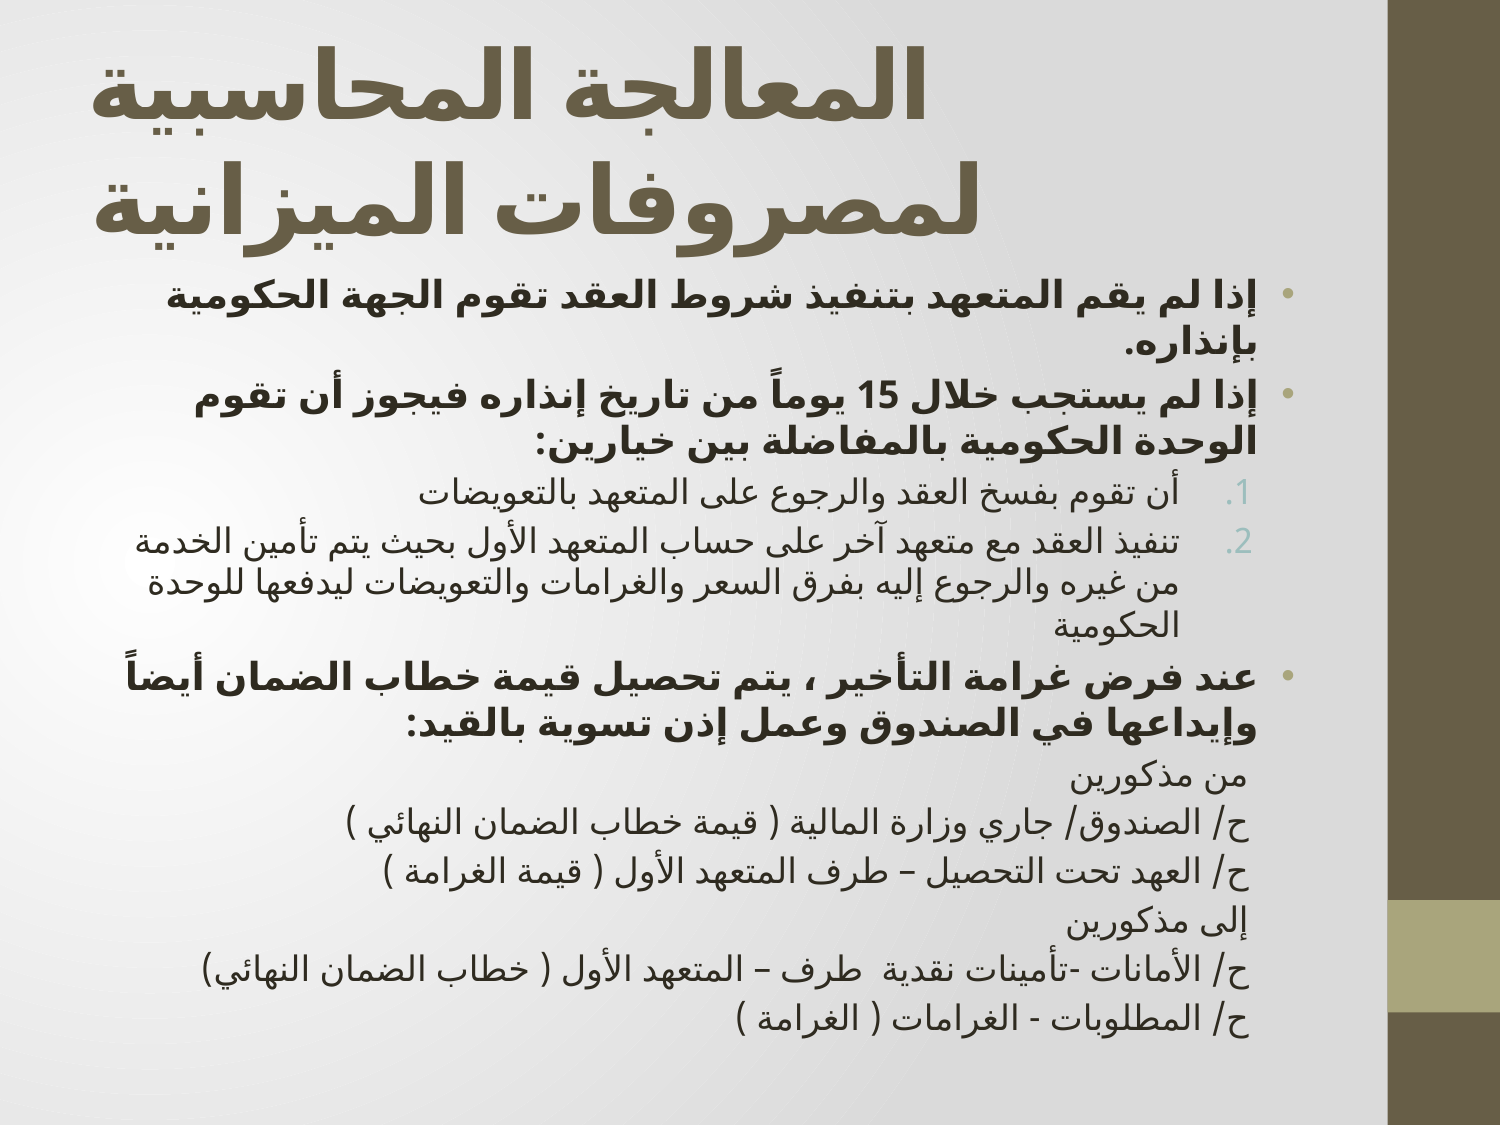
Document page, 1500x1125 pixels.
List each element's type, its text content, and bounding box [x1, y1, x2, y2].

title المعالجة المحاسبية لمصروفات الميزانية [75, 45, 1325, 233]
list إذا لم يقم المتعهد بتنفيذ شروط العقد تقوم الجهة الحكومية بإنذاره. إذا لم يستجب خلال 15 يوماً من تاريخ إنذاره فيجوز أن تقوم الوحدة الحكومية بالمفاضلة بين خيارين: أن تقوم بفسخ العقد والرجوع على المتعهد بالتعويضات تنفيذ العقد مع متعهد آخر على حساب المتعهد الأول بحيث يتم تأمين الخدمة من غيره والرجوع إليه بفرق السعر والغرامات والتعويضات ليدفعها للوحدة الحكومية عند فرض غرامة التأخير ، يتم تحصيل قيمة خطاب الضمان أيضاً وإيداعها في الصندوق وعمل إذن تسوية بالقيد: من مذكورين ح/ الصندوق/ جاري وزارة المالية ( قيمة خطاب الضمان النهائي ) ح/ العهد تحت التحصيل – طرف المتعهد الأول ( قيمة الغرامة ) إلى مذكورين ح/ الأمانات -تأمينات نقدية طرف – المتعهد الأول ( خطاب الضمان النهائي) ح/ المطلوبات - الغرامات ( الغرامة ) [75, 262, 1325, 1050]
